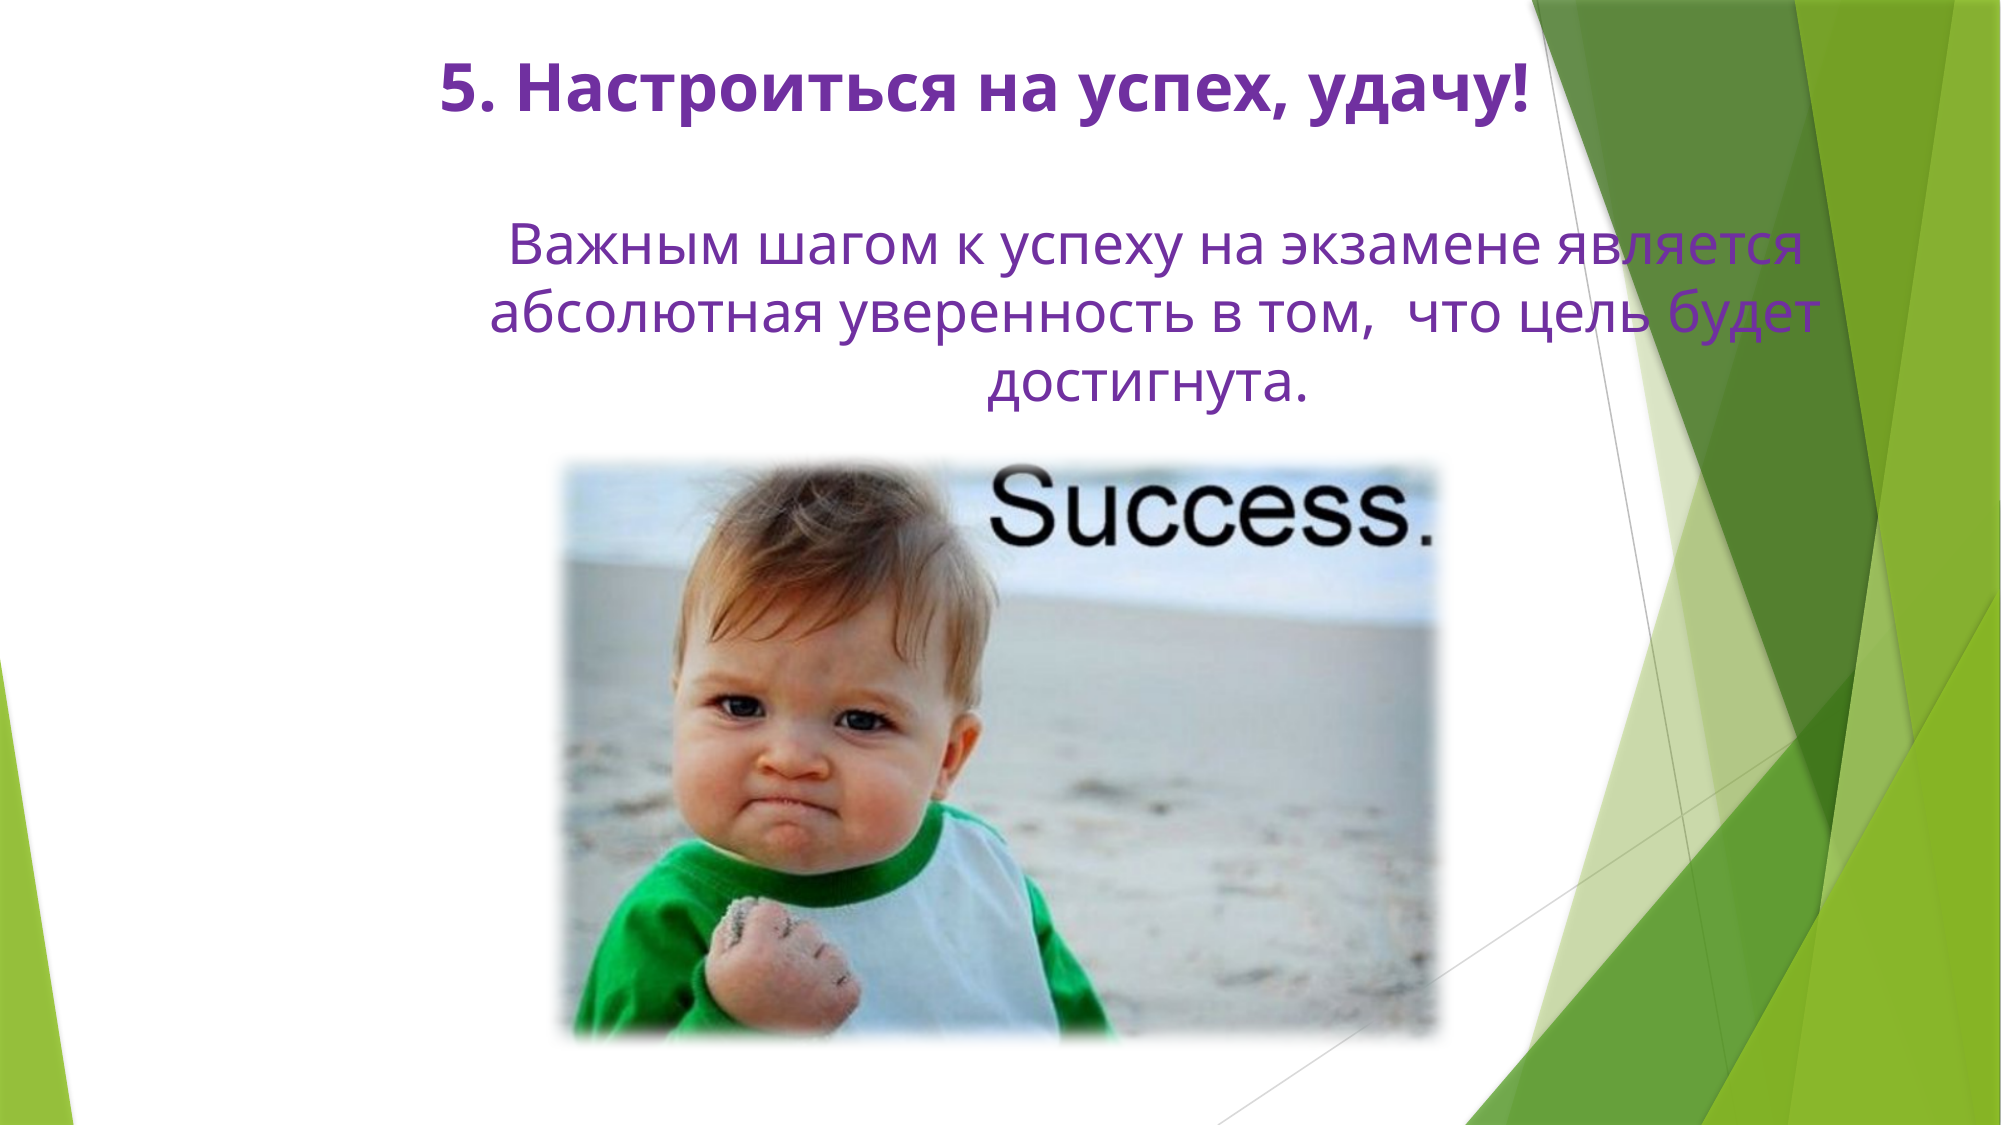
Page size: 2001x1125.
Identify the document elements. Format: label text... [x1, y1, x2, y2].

list 5. Настроиться на успех, удачу! [424, 37, 1888, 200]
text_box Важным шагом к успеху на экзамене является абсолютная уверенность в том, что цель будет достигнута. [424, 200, 1888, 421]
picture [546, 450, 1454, 1051]
